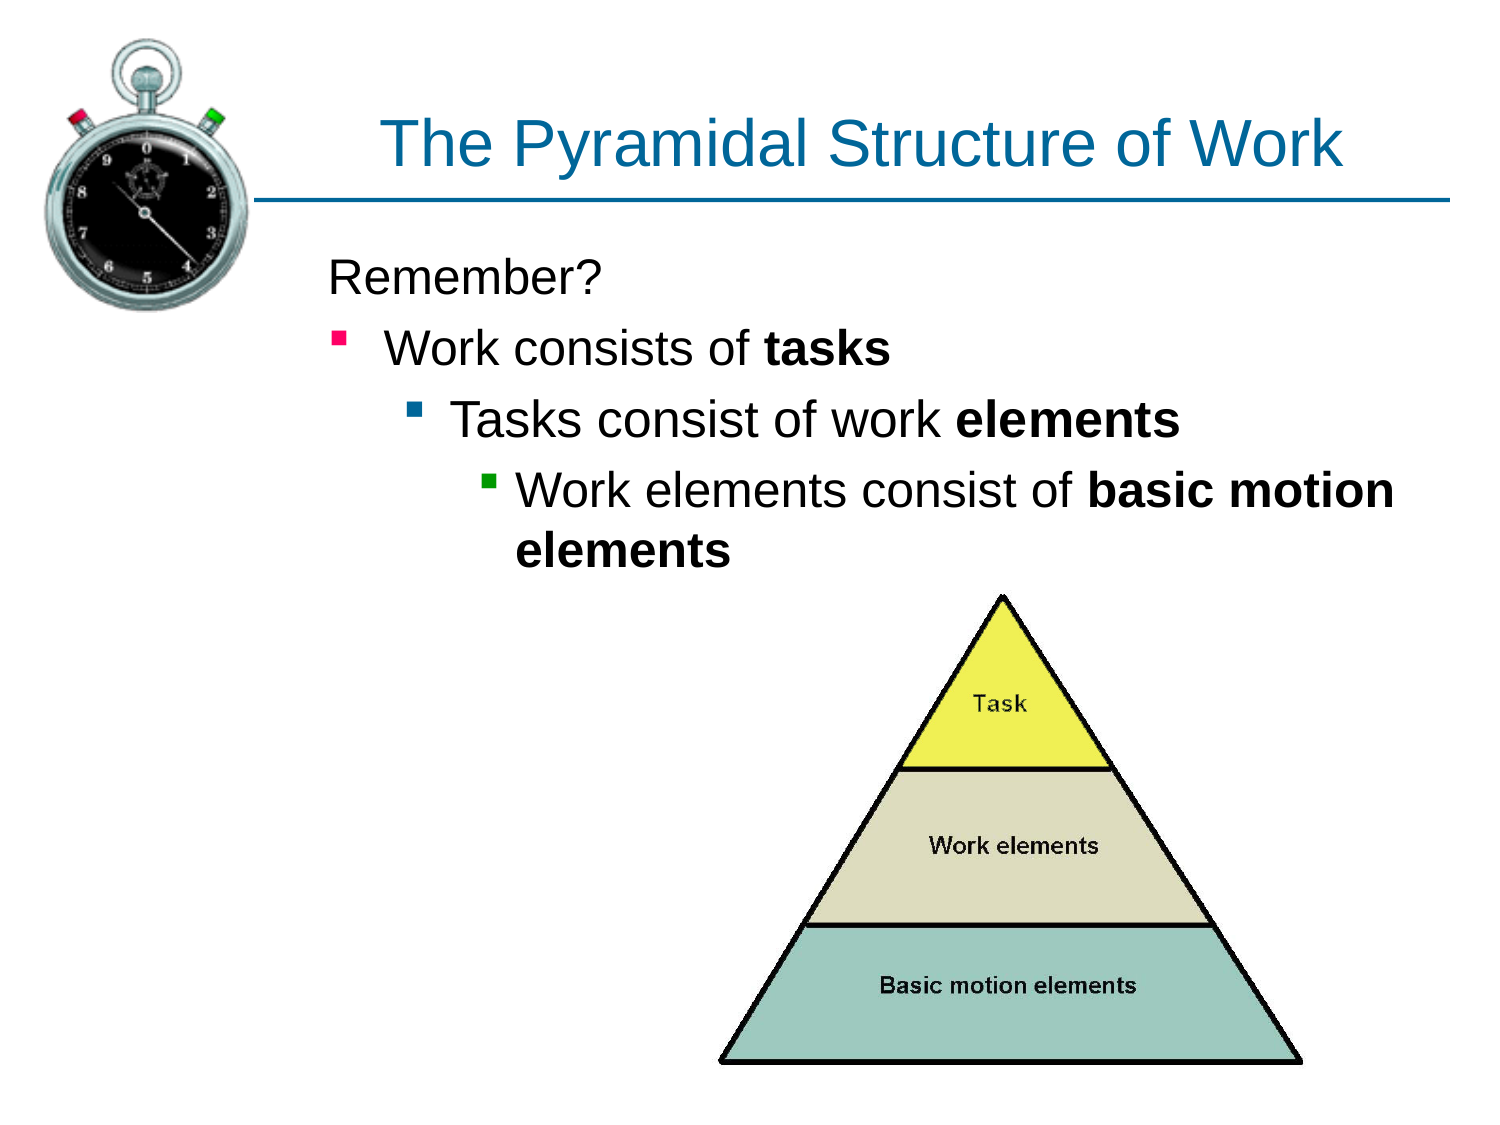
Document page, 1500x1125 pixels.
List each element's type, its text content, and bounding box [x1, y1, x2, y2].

picture [712, 590, 1351, 1069]
picture [37, 37, 254, 313]
title The Pyramidal Structure of Work [275, 37, 1450, 188]
list Remember? Work consists of tasks Tasks consist of work elements Work elements consist of basic motion elements [312, 237, 1450, 975]
